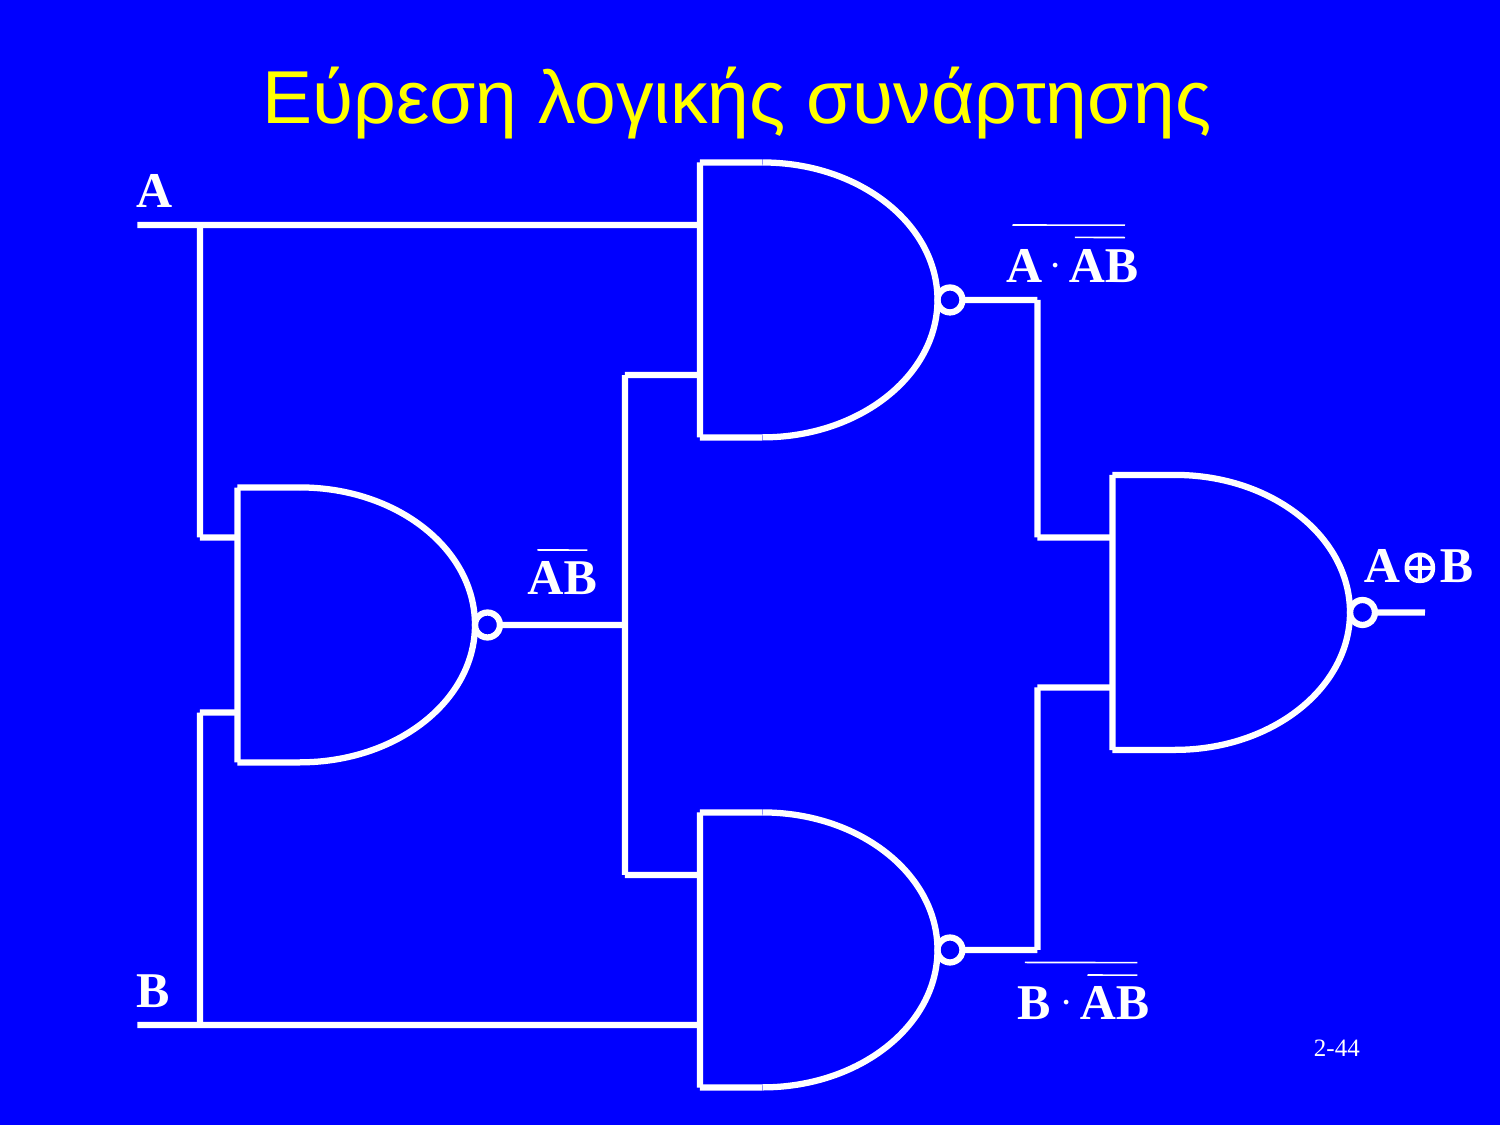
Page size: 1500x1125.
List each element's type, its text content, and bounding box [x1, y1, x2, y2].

text_box Α [121, 149, 188, 225]
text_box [1112, 474, 1376, 751]
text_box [699, 812, 963, 1088]
text_box ΑΒ [1379, 524, 1488, 600]
text_box ΑΒ [512, 537, 612, 613]
text_box Β . ΑΒ [1002, 962, 1164, 1038]
title Εύρεση λογικής συνάρτησης [99, 0, 1376, 188]
text_box Β [121, 949, 185, 1025]
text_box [699, 162, 963, 438]
text_box Α . ΑΒ [991, 224, 1153, 300]
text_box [237, 487, 501, 763]
